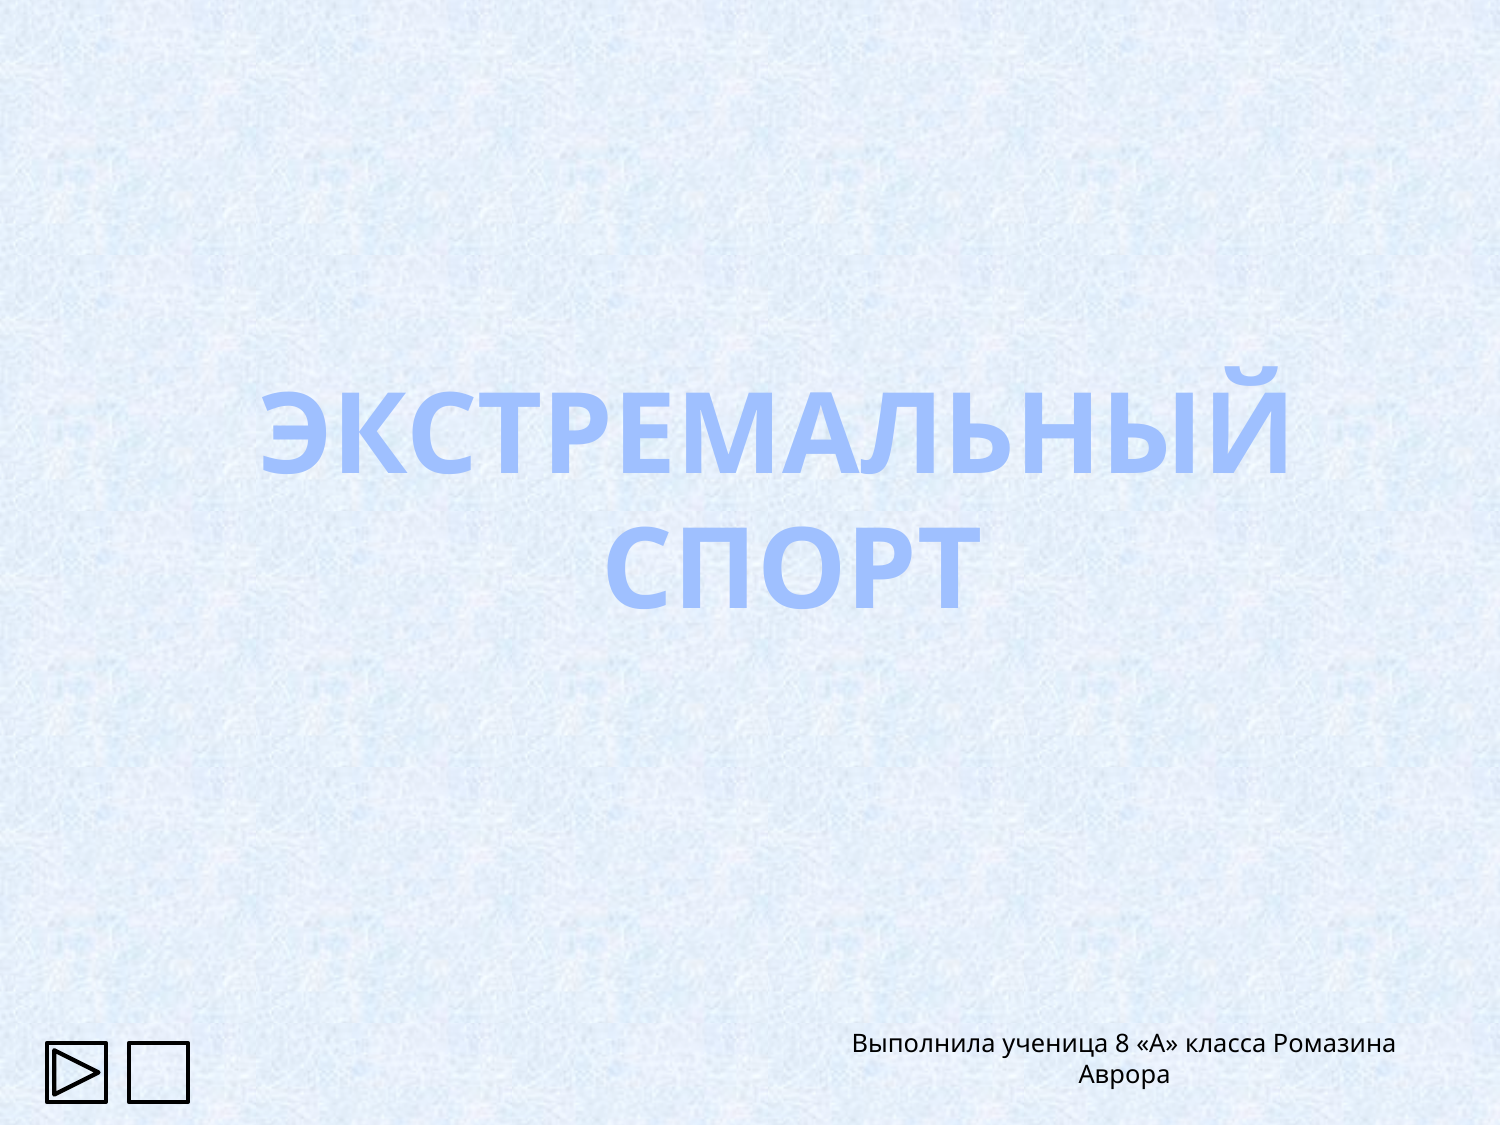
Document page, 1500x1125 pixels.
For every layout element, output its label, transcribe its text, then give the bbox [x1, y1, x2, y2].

subtitle Выполнила ученица 8 «А» класса Ромазина Аврора [796, 1019, 1453, 1097]
text_box [127, 1041, 190, 1104]
text_box [45, 1041, 108, 1104]
title ЭКСТРЕМАЛЬНЫЙ СПОРТ [154, 375, 1430, 617]
